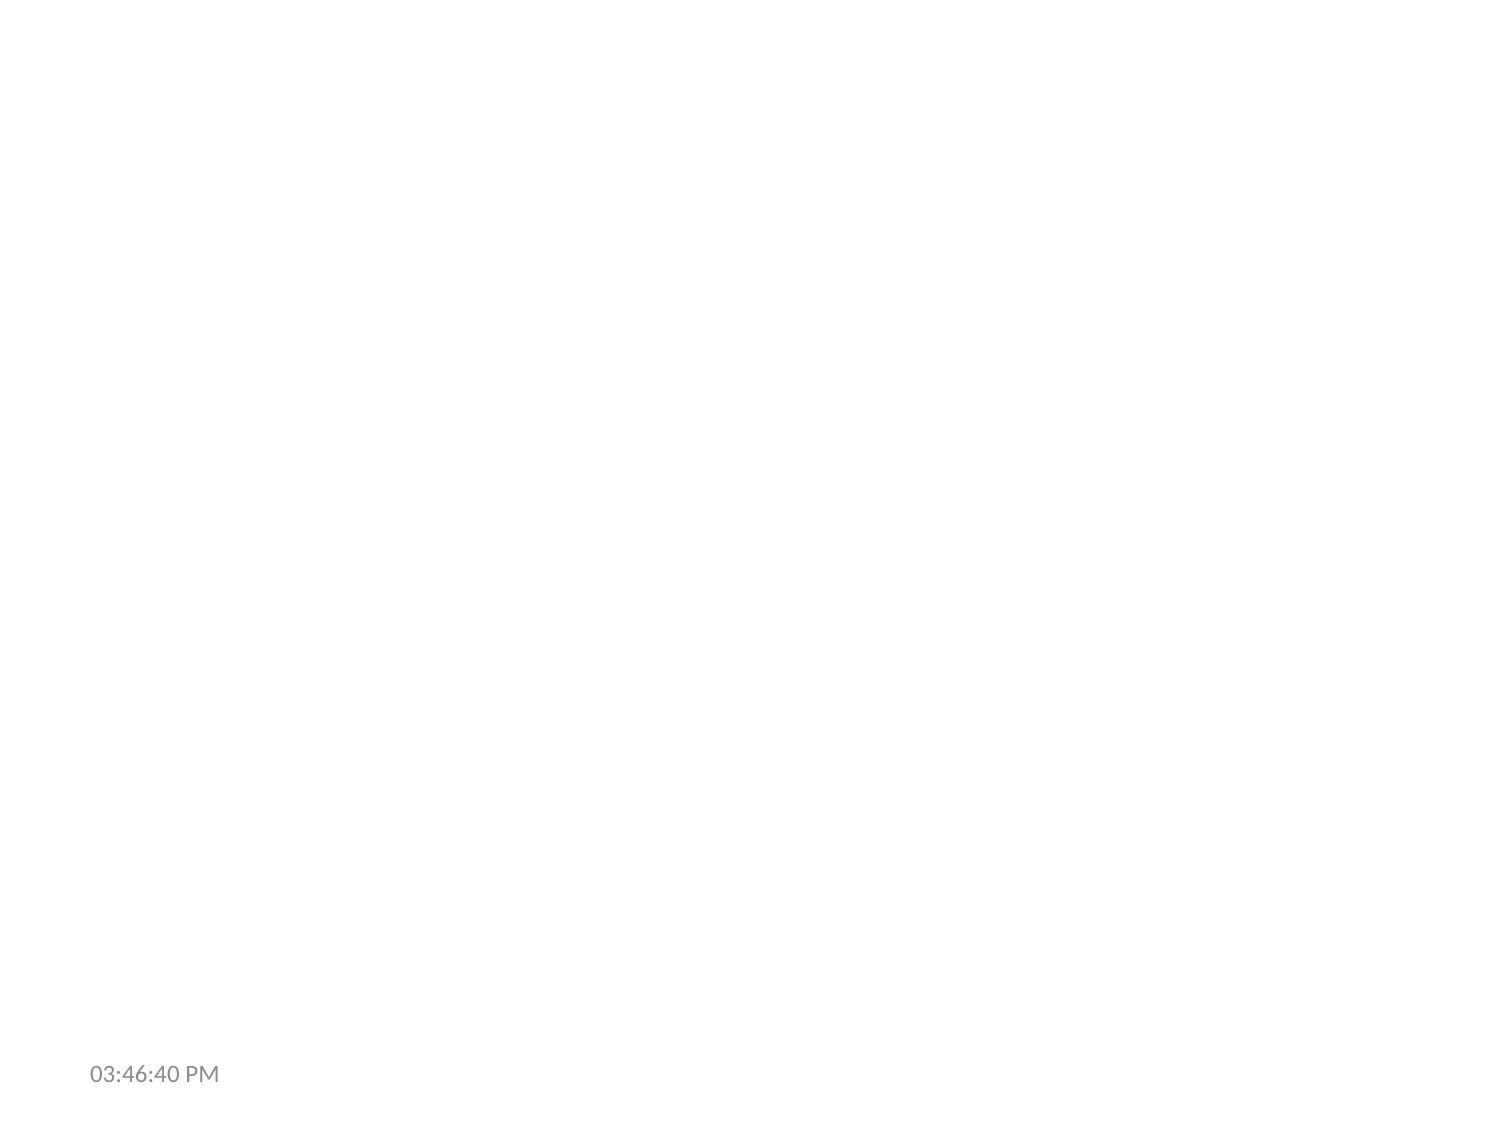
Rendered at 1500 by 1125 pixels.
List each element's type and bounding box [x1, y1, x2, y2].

slide_number [75, 1042, 425, 1103]
